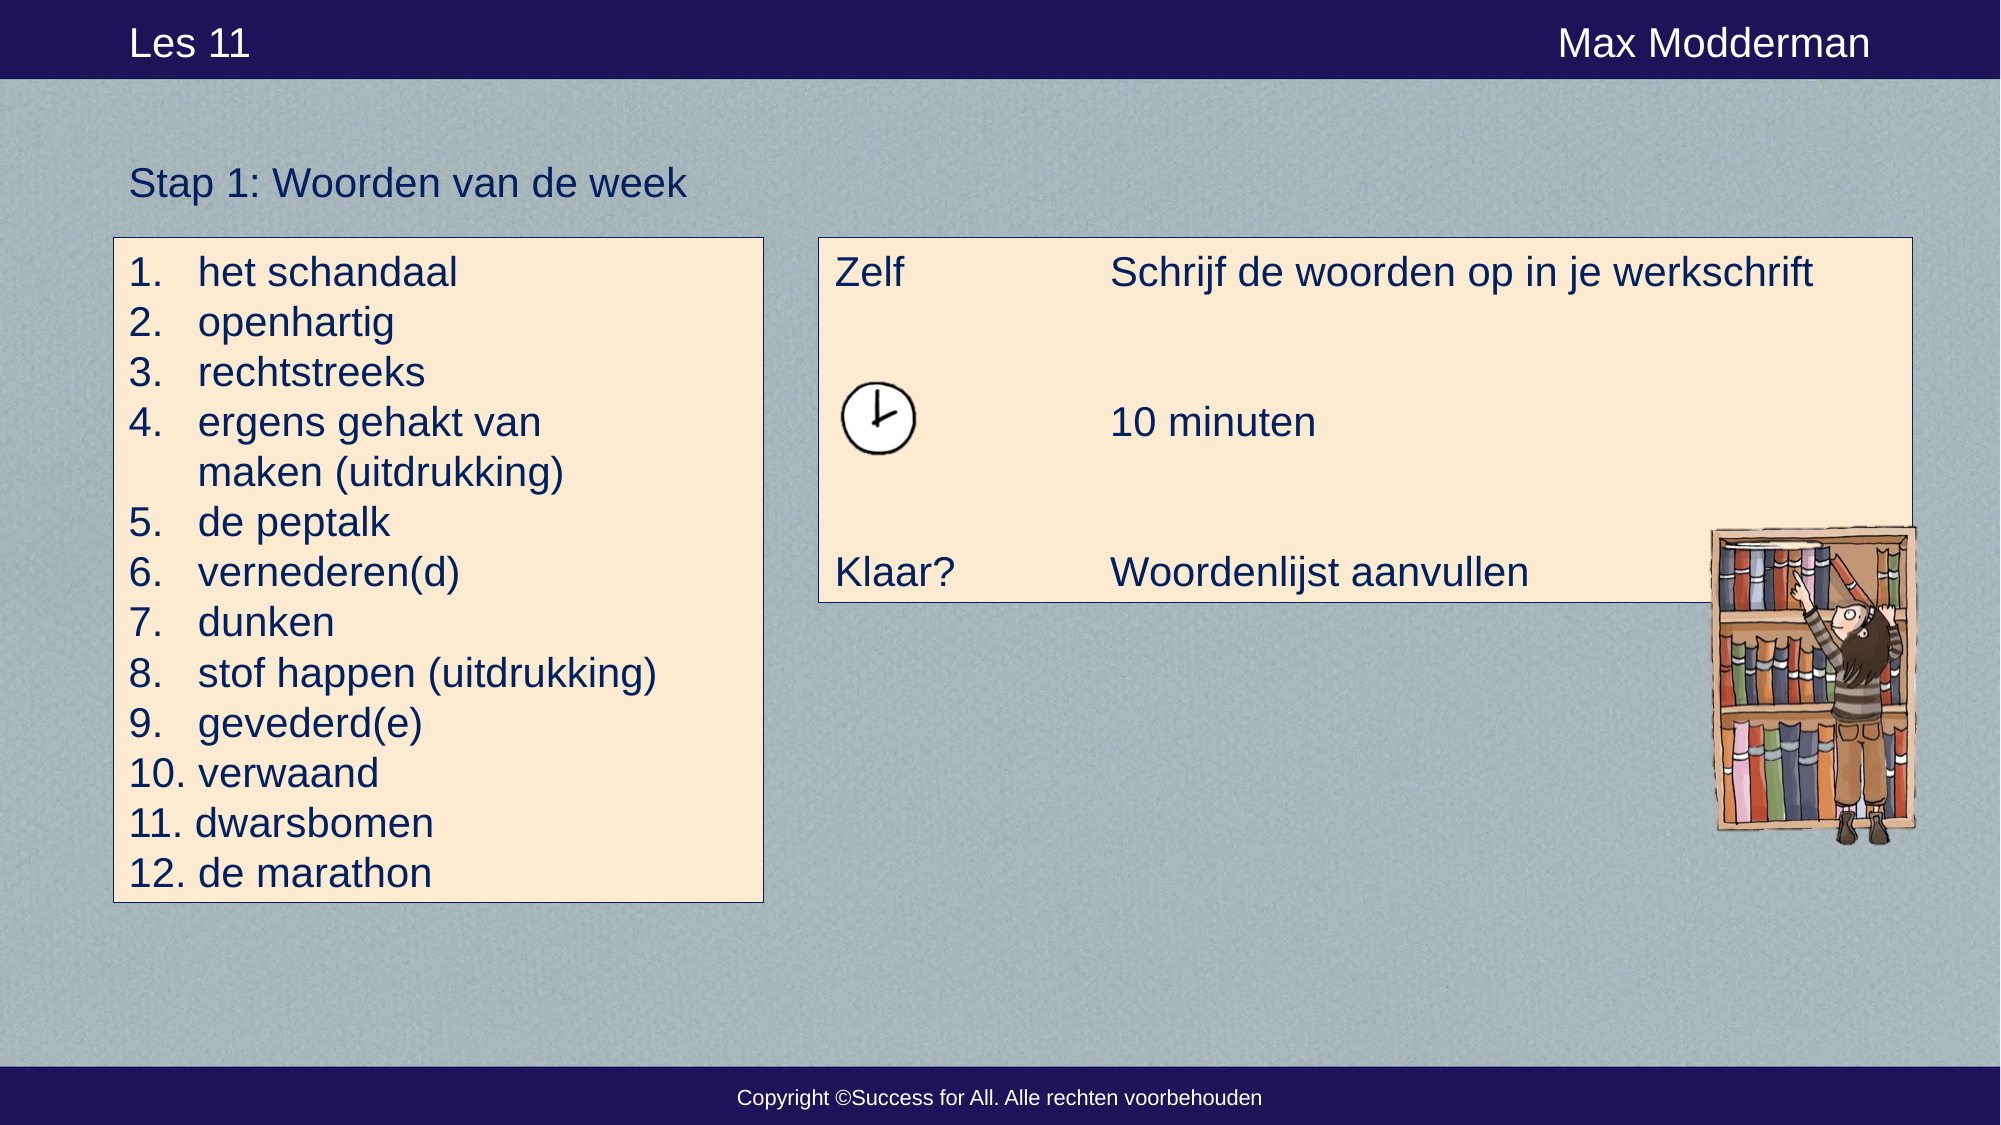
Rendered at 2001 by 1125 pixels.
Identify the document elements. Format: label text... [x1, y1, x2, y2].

text_box Max Modderman [999, 8, 1886, 123]
text_box Zelf Schrijf de woorden op in je werkschrift 10 minuten Klaar? Woordenlijst aanvullen [818, 237, 1913, 603]
text_box Les 11 [114, 8, 354, 73]
picture [0, 0, 2001, 1125]
text_box 1. het schandaal 2. openhartig 3. rechtstreeks 4. ergens gehakt van maken (uitdrukking) 5. de peptalk 6. vernederen(d) 7. dunken 8. stof happen (uitdrukking) 9. gevederd(e) 10. verwaand 11. dwarsbomen 12. de marathon [113, 237, 764, 903]
text_box Stap 1: Woorden van de week [113, 148, 1635, 214]
text_box Copyright ©Success for All. Alle rechten voorbehouden [0, 1076, 2000, 1125]
